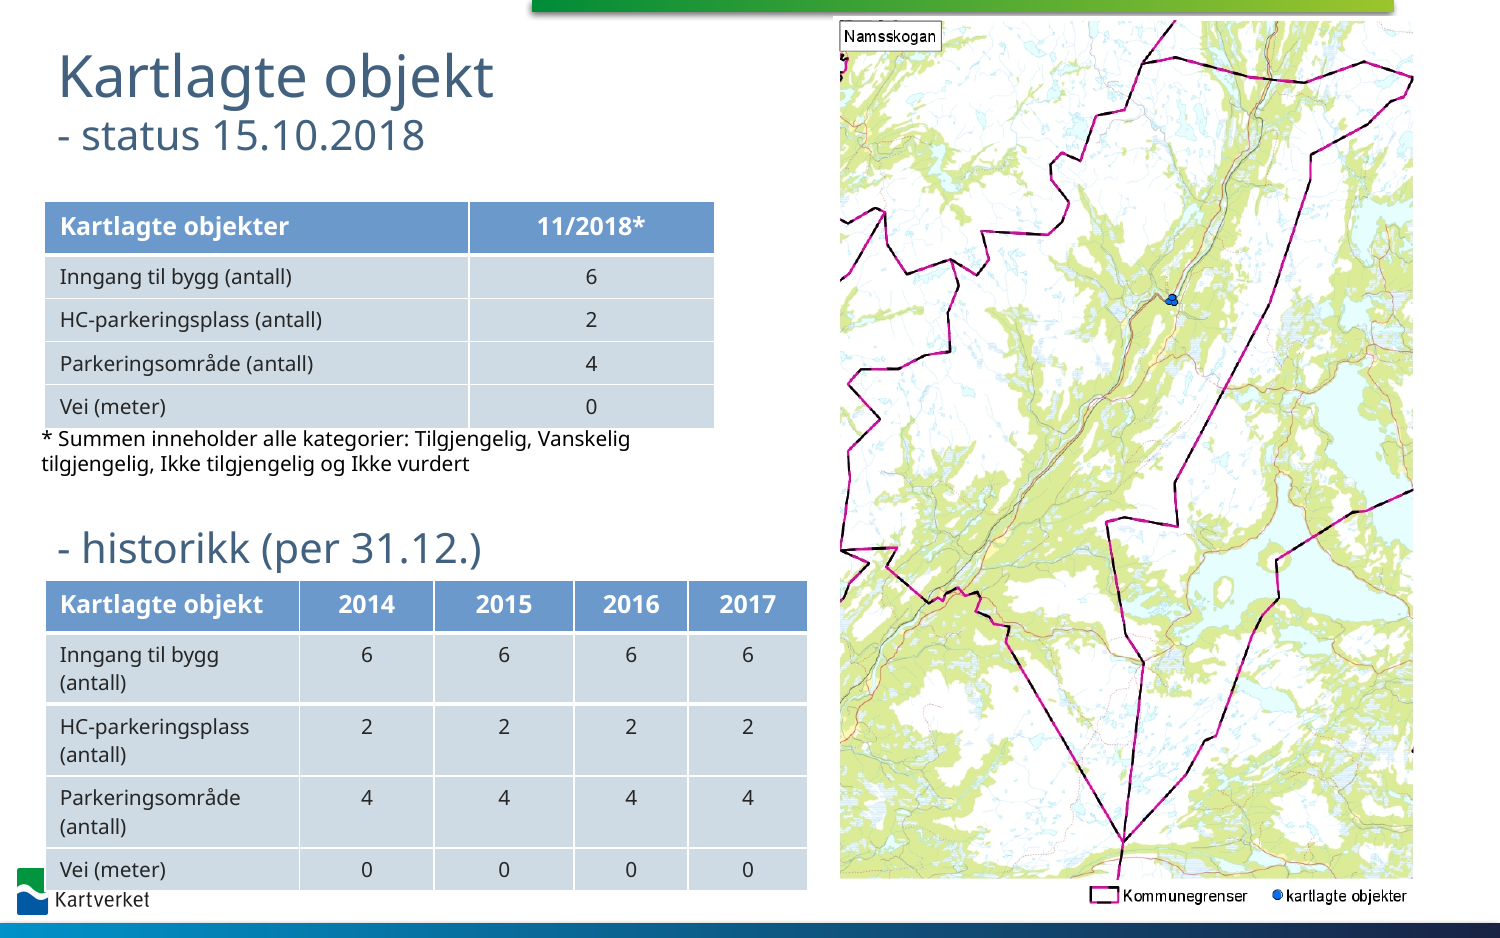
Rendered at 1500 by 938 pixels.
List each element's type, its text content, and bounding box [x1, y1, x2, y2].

table_cell 0 [300, 849, 433, 890]
table_cell 4 [575, 777, 687, 847]
table_cell 0 [470, 385, 714, 428]
table_cell 4 [300, 777, 433, 847]
table_header 2014 [300, 581, 433, 631]
table_cell 6 [575, 635, 687, 702]
table_cell 6 [435, 635, 573, 702]
text_box Kartlagte objekt - status 15.10.2018 [42, 24, 828, 167]
text_box * Summen inneholder alle kategorier: Tilgjengelig, Vanskelig tilgjengelig, Ikke tilgjengelig og Ikke vurdert [26, 417, 711, 483]
table_cell 0 [575, 849, 687, 890]
table_cell 6 [300, 635, 433, 702]
table_cell 0 [435, 849, 573, 890]
table_cell Inngang til bygg (antall) [46, 635, 299, 702]
table_header 2015 [435, 581, 573, 631]
table_header Kartlagte objekter [45, 202, 468, 253]
table_cell 2 [435, 706, 573, 775]
picture [833, 16, 1419, 913]
table_cell Vei (meter) [46, 849, 299, 890]
table_header 2016 [575, 581, 687, 631]
table_cell Parkeringsområde (antall) [45, 342, 468, 384]
table_cell 4 [435, 777, 573, 847]
table_header 2017 [689, 581, 807, 631]
table_cell 0 [689, 849, 807, 890]
table_cell 2 [300, 706, 433, 775]
table_cell 4 [689, 777, 807, 847]
table_cell HC-parkeringsplass (antall) [45, 299, 468, 341]
table_header 11/2018* [470, 202, 714, 253]
table_cell HC-parkeringsplass (antall) [46, 706, 299, 775]
table_cell 6 [470, 257, 714, 298]
table_cell 2 [575, 706, 687, 775]
table_cell 6 [689, 635, 807, 702]
table_cell 4 [470, 342, 714, 384]
text_box - historikk (per 31.12.) [42, 496, 828, 580]
table_cell 2 [470, 299, 714, 341]
table_cell Vei (meter) [45, 385, 468, 417]
table_cell 2 [689, 706, 807, 775]
table_cell Inngang til bygg (antall) [45, 257, 468, 298]
table_header Kartlagte objekt [46, 581, 299, 631]
table_cell Parkeringsområde (antall) [46, 777, 299, 847]
